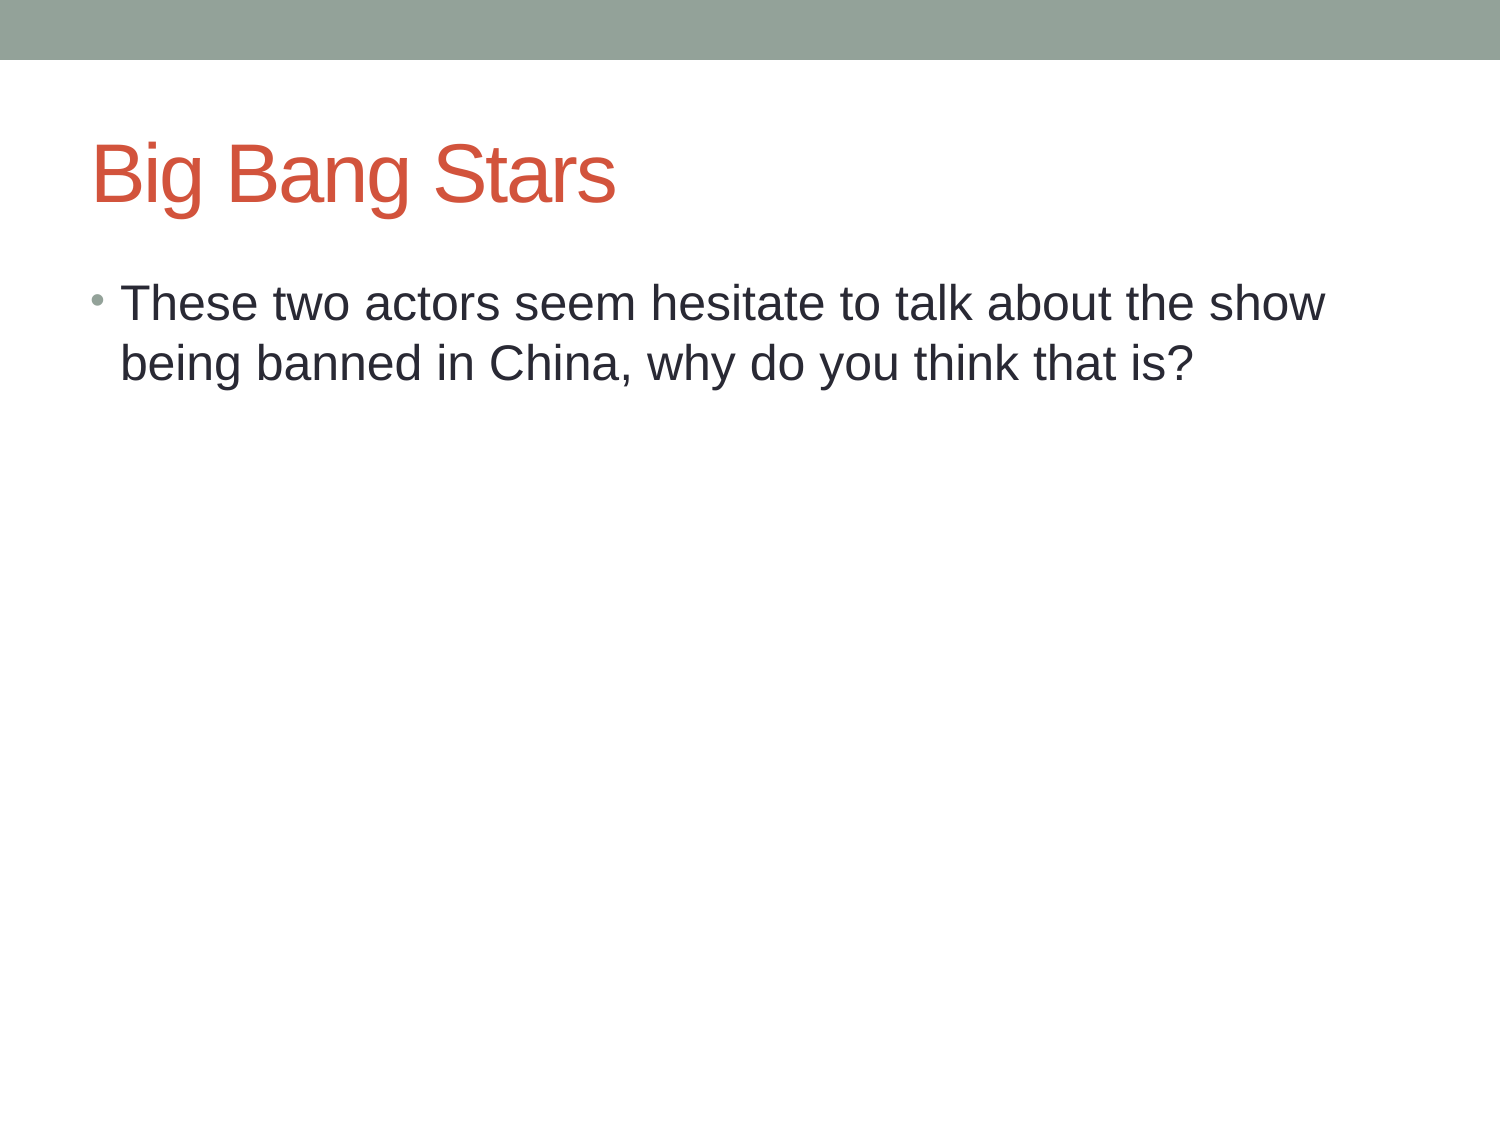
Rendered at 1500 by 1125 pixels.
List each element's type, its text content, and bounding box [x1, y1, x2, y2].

title Big Bang Stars [75, 87, 1425, 250]
list These two actors seem hesitate to talk about the show being banned in China, why do you think that is? [75, 262, 1425, 1063]
